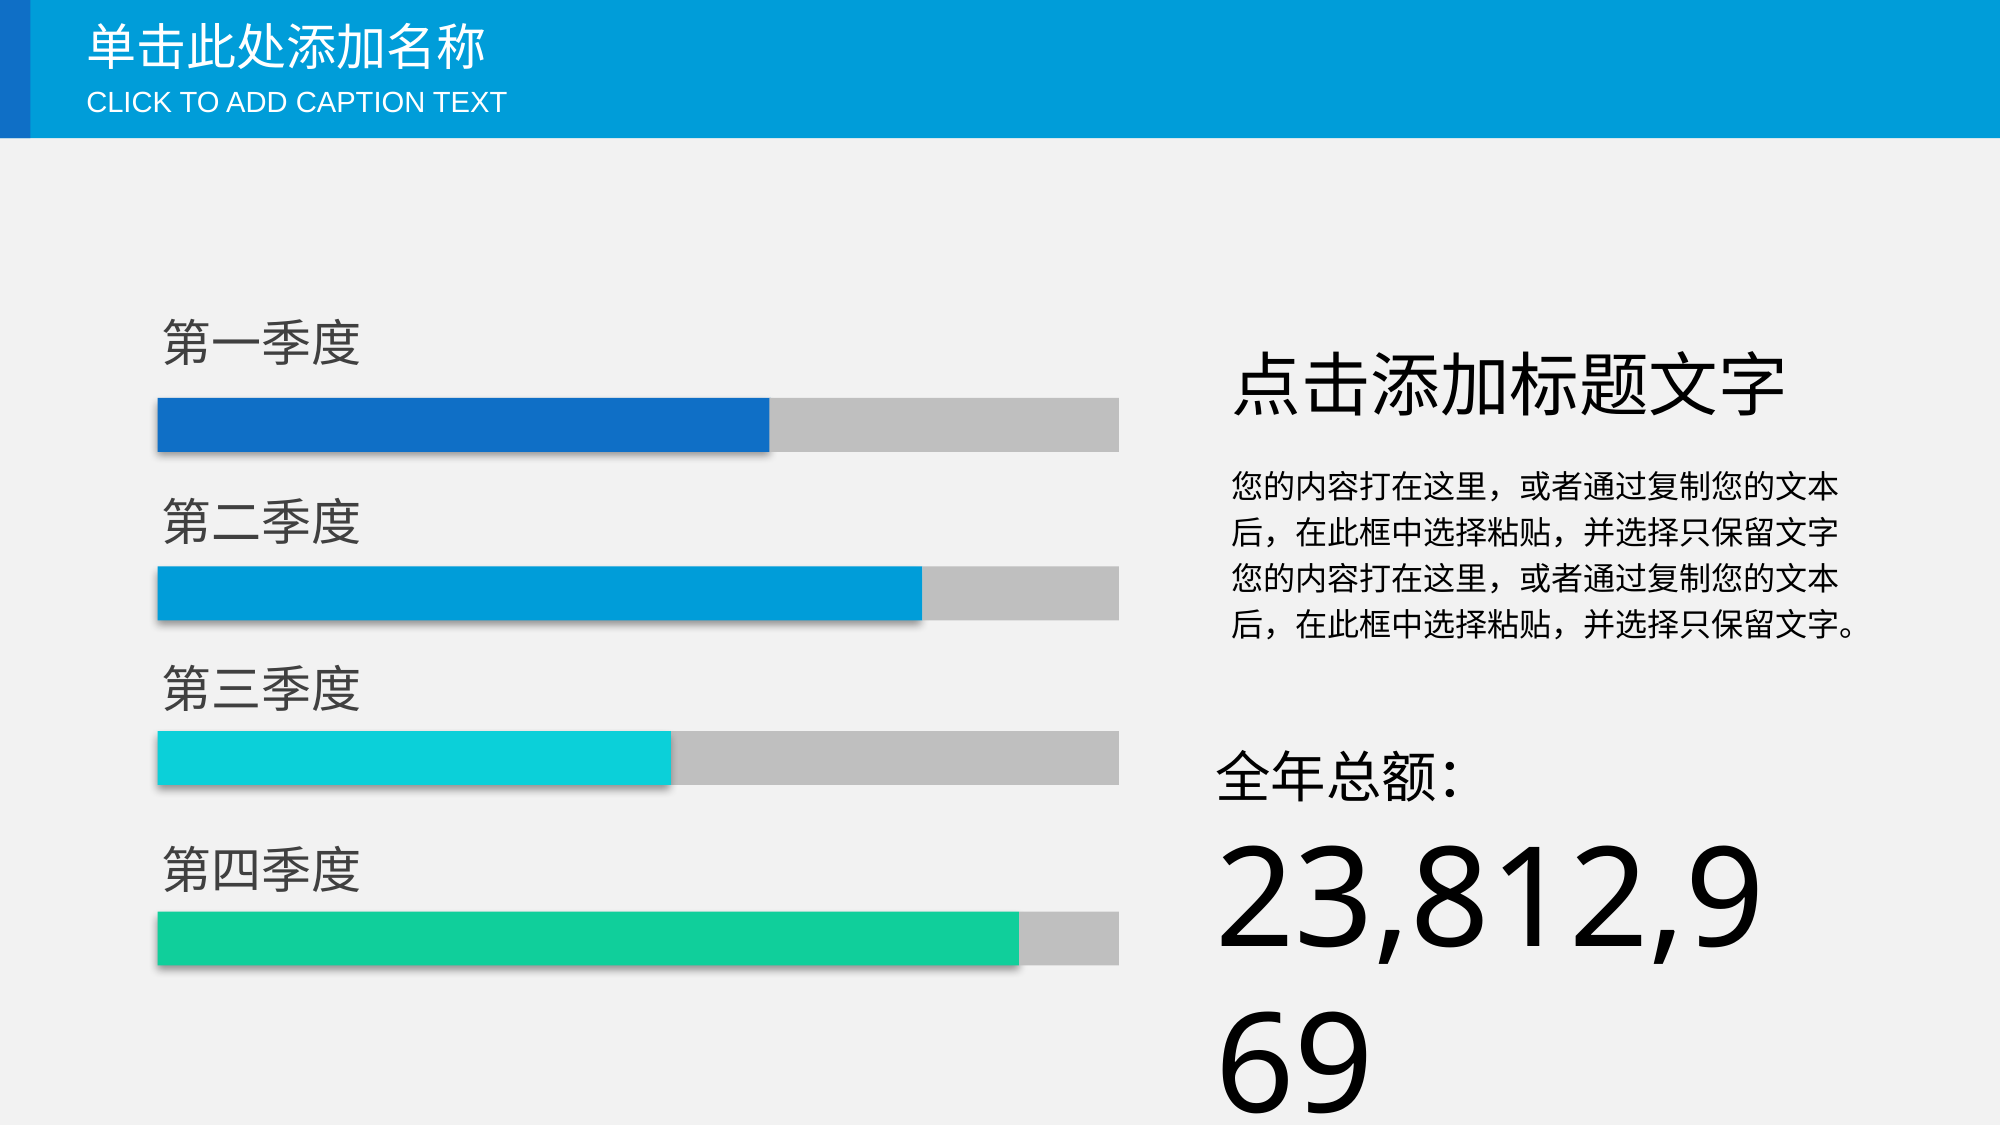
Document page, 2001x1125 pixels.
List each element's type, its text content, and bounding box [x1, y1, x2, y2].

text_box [146, 483, 1119, 621]
text_box 23,812,969 [1200, 799, 1851, 1125]
text_box [0, 0, 31, 139]
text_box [146, 304, 1119, 452]
text_box 单击此处添加名称 [86, 15, 493, 76]
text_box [146, 649, 1119, 785]
text_box 点击添加标题文字 [1216, 333, 1867, 432]
text_box 您的内容打在这里，或者通过复制您的文本后，在此框中选择粘贴，并选择只保留文字您的内容打在这里，或者通过复制您的文本后，在此框中选择粘贴，并选择只保留文字。 [1216, 451, 1874, 651]
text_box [146, 831, 1119, 966]
text_box CLICK TO ADD CAPTION TEXT [86, 83, 602, 119]
text_box 全年总额： [1200, 734, 1851, 799]
text_box [31, 0, 2000, 139]
